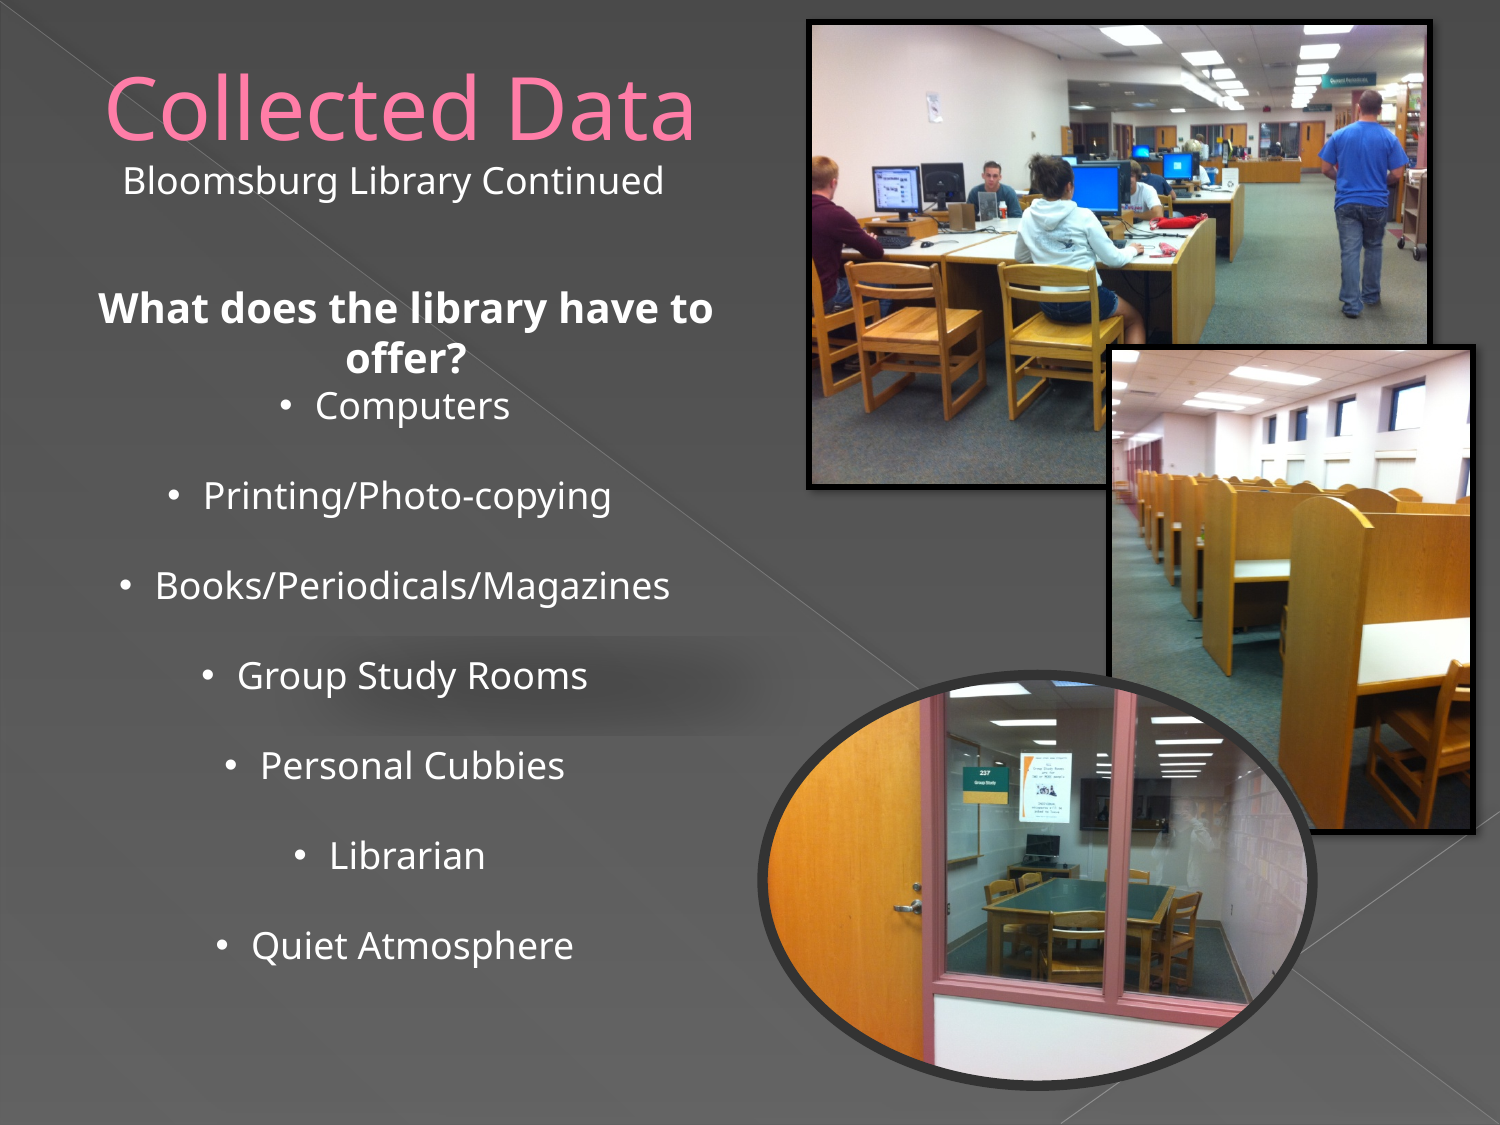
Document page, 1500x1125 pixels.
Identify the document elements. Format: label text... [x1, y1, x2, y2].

title Collected Data [0, 0, 738, 211]
picture [762, 349, 1471, 1086]
text_box Bloomsburg Library Continued [49, 149, 738, 210]
text_box What does the library have to offer? Computers Printing/Photo-copying Books/Periodicals/Magazines Group Study Rooms Personal Cubbies Librarian Quiet Atmosphere [24, 274, 788, 1055]
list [812, 24, 1428, 484]
